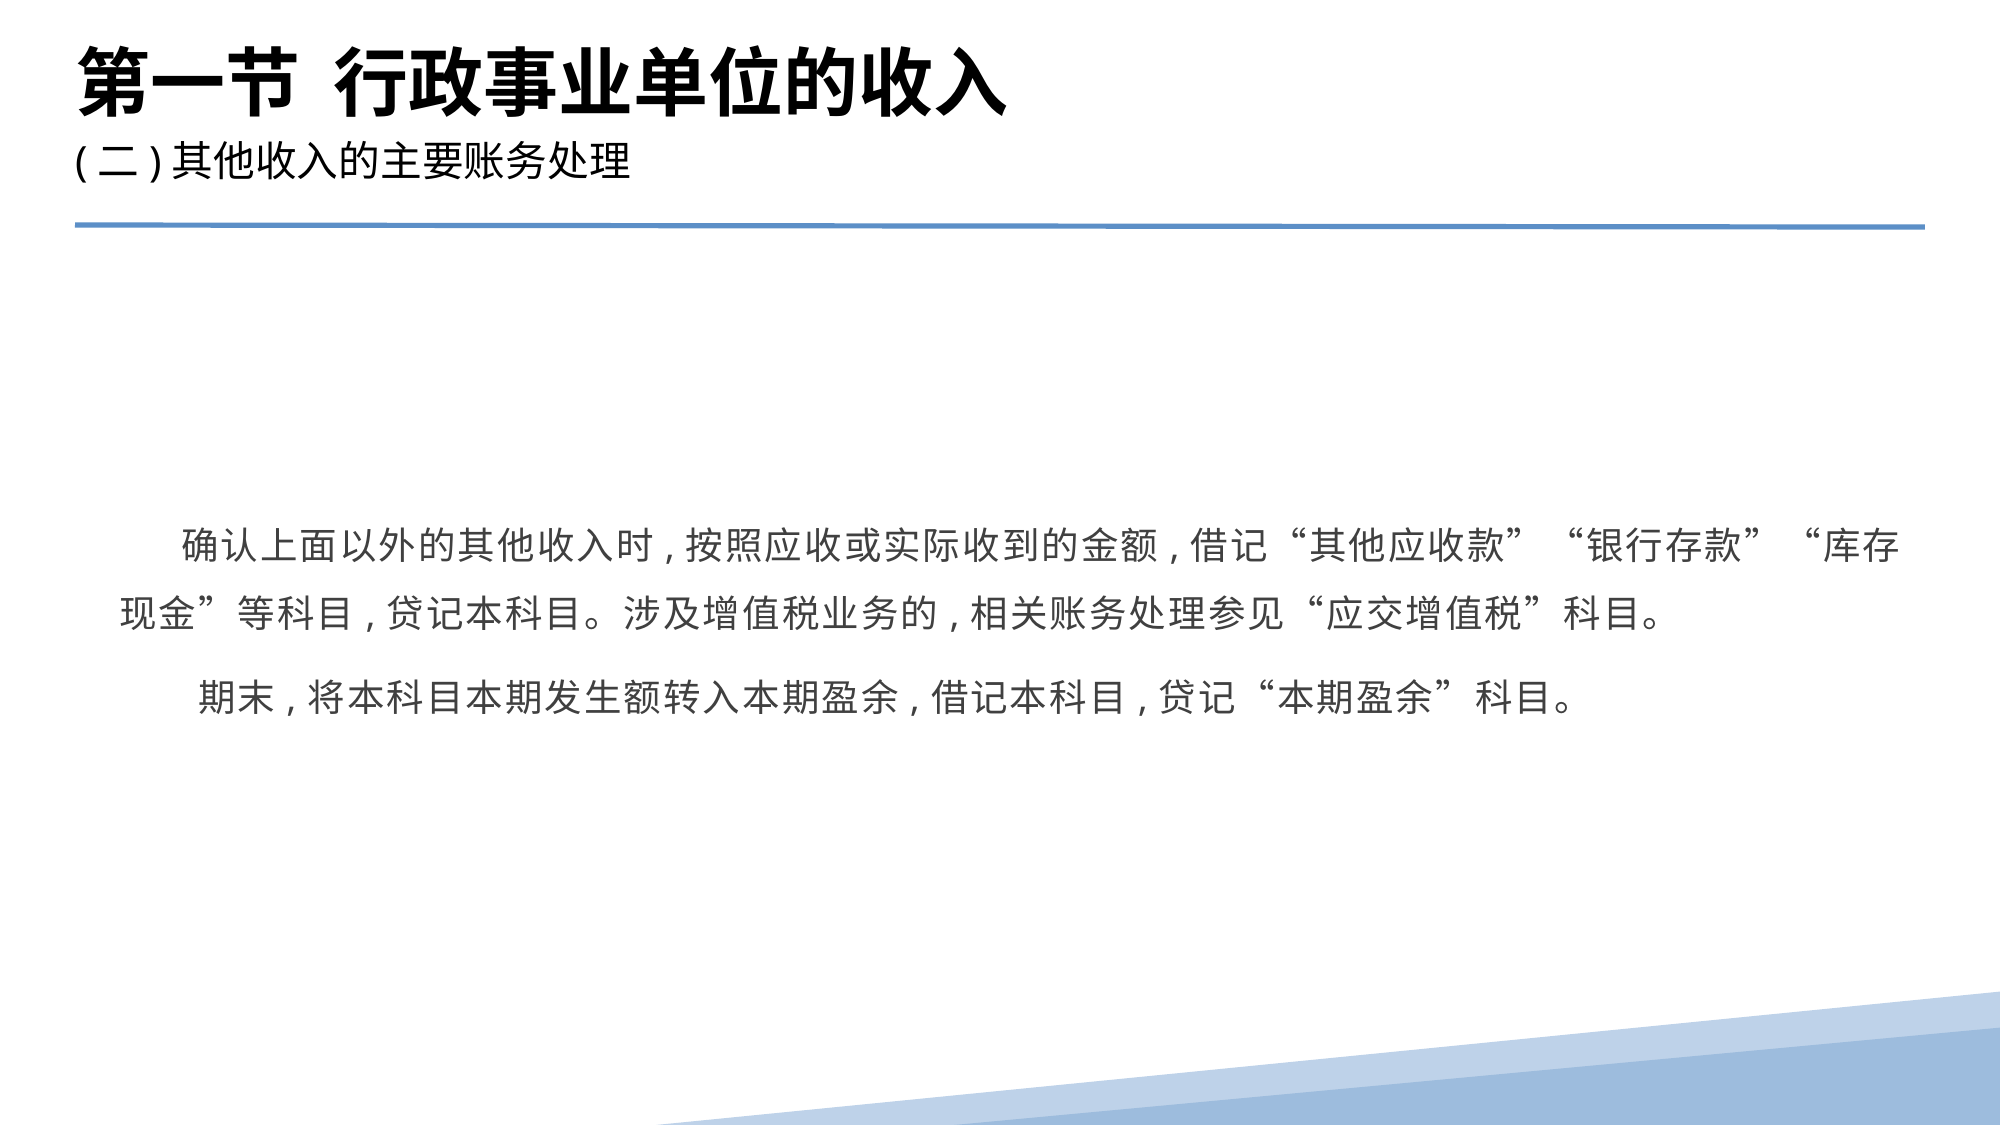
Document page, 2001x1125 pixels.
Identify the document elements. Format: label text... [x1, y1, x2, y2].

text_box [656, 991, 2000, 1125]
text_box (二)其他收入的主要账务处理 [75, 124, 1925, 200]
text_box 确认上面以外的其他收入时,按照应收或实际收到的金额,借记“其他应收款”“银行存款”“库存现金”等科目,贷记本科目。涉及增值税业务的,相关账务处理参见“应交增值税”科目。 期末,将本科目本期发生额转入本期盈余,借记本科目,贷记“本期盈余”科目。 [108, 358, 1925, 860]
text_box 第一节 行政事业单位的收入 [75, 24, 1925, 124]
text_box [74, 224, 1925, 228]
